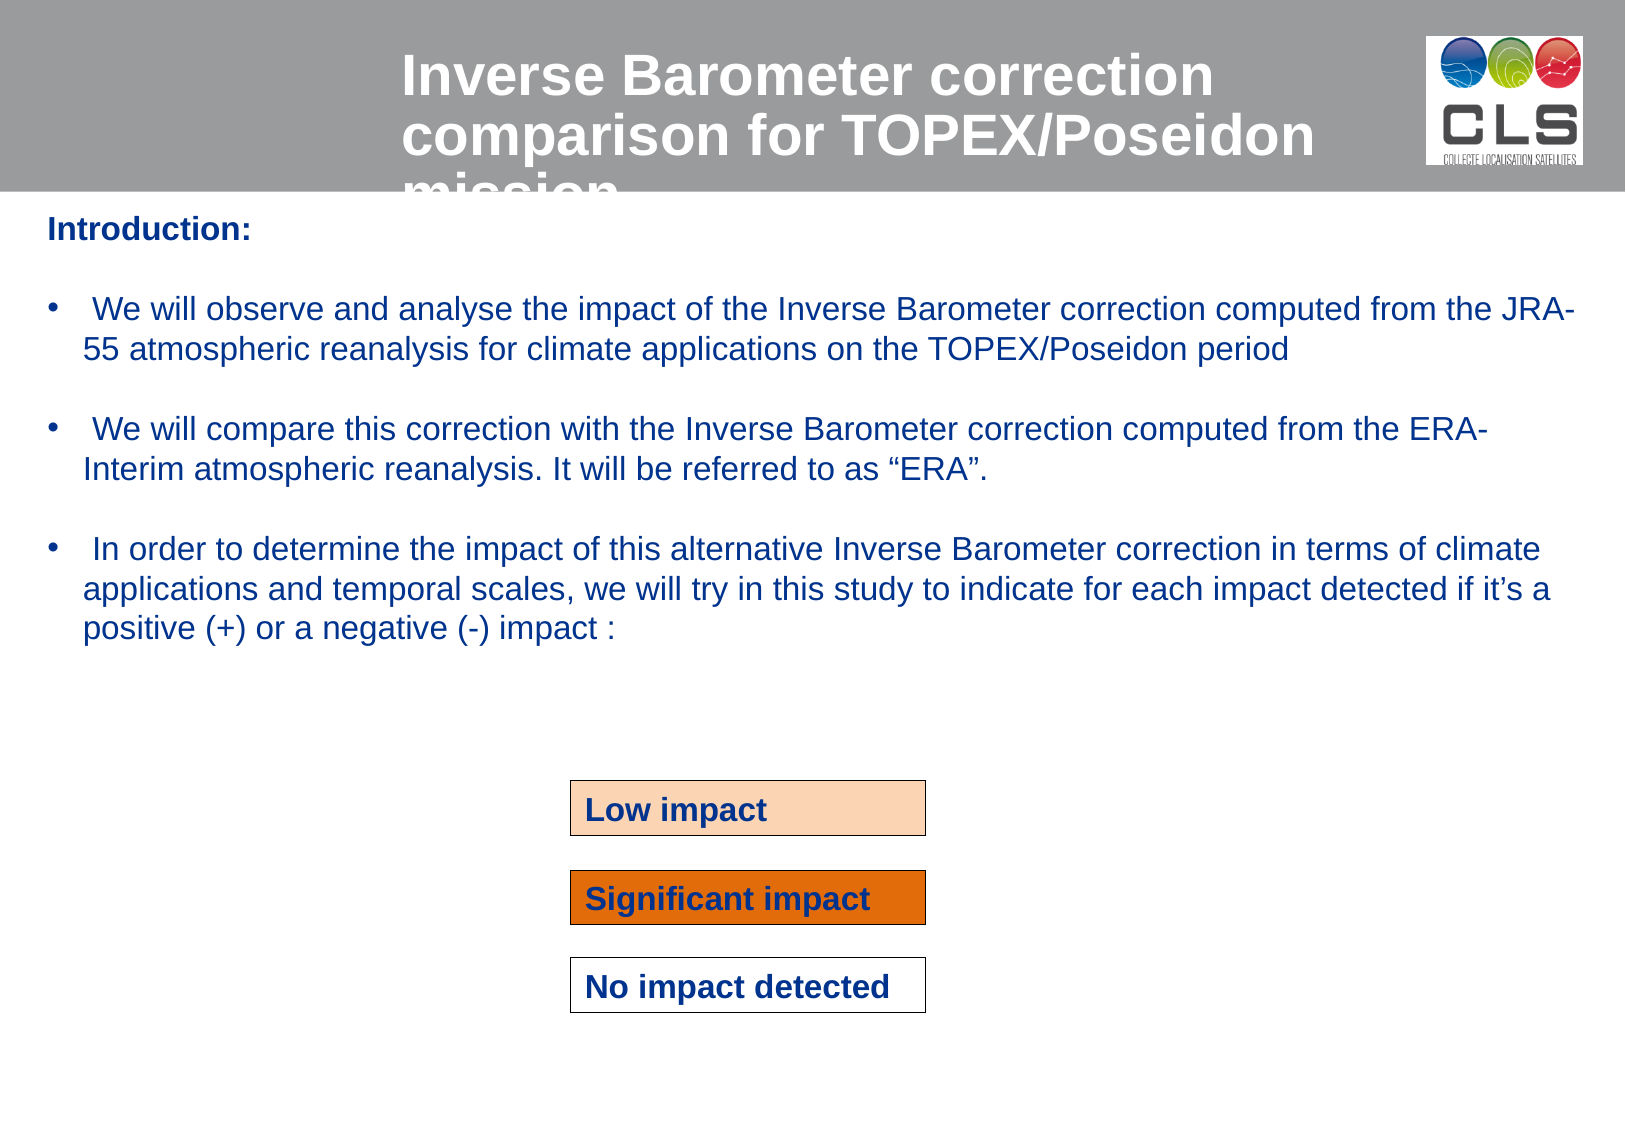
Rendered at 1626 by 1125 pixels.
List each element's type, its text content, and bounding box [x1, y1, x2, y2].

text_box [569, 780, 926, 1014]
picture [1426, 36, 1583, 165]
text_box Inverse Barometer correction comparison for TOPEX/Poseidon mission [386, 40, 1479, 172]
text_box Introduction: We will observe and analyse the impact of the Inverse Barometer correction computed from the JRA-55 atmospheric reanalysis for climate applications on the TOPEX/Poseidon period We will compare this correction with the Inverse Barometer correction computed from the ERA-Interim atmospheric reanalysis. It will be referred to as “ERA”. In order to determine the impact of this alternative Inverse Barometer correction in terms of climate applications and temporal scales, we will try in this study to indicate for each impact detected if it’s a positive (+) or a negative (-) impact : [32, 199, 1597, 665]
